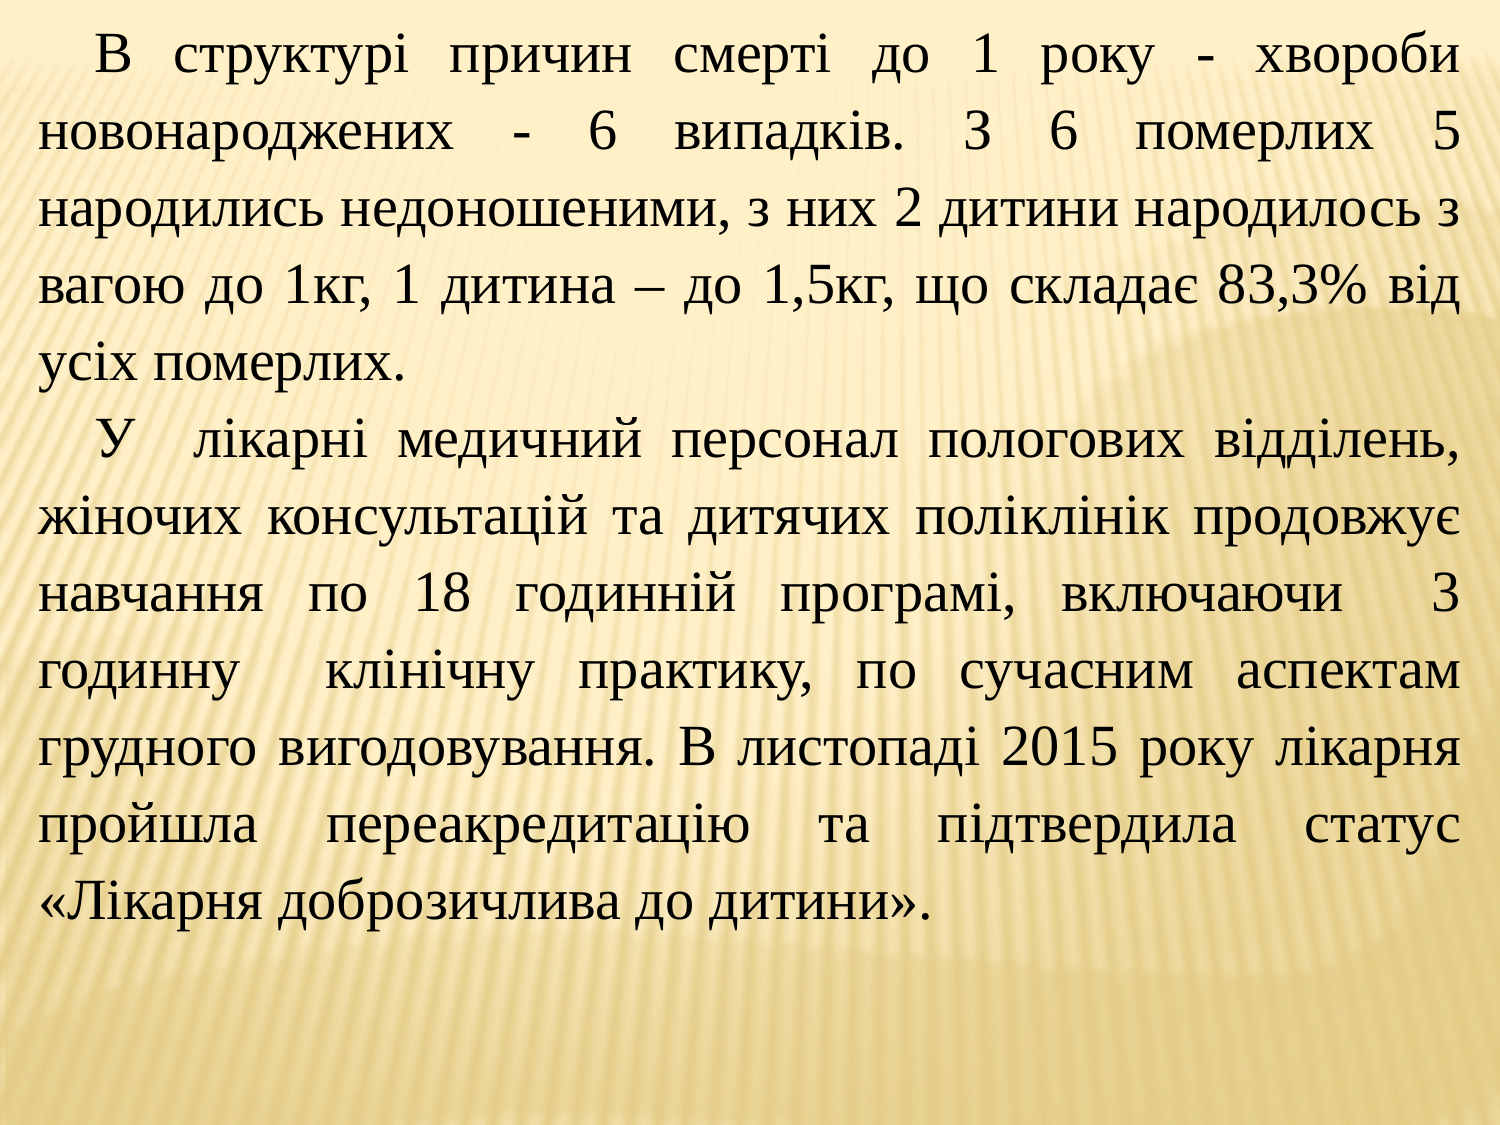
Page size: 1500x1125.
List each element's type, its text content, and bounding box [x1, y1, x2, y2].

text_box В структурі причин смерті до 1 року - хвороби новонароджених - 6 випадків. З 6 померлих 5 народились недоношеними, з них 2 дитини народилось з вагою до 1кг, 1 дитина – до 1,5кг, що складає 83,3% від усіх померлих. У лікарні медичний персонал пологових відділень, жіночих консультацій та дитячих поліклінік продовжує навчання по 18 годинній програмі, включаючи 3 годинну клінічну практику, по сучасним аспектам грудного вигодовування. В листопаді 2015 року лікарня пройшла переакредитацію та підтвердила статус «Лікарня доброзичлива до дитини». [23, 0, 1477, 1085]
